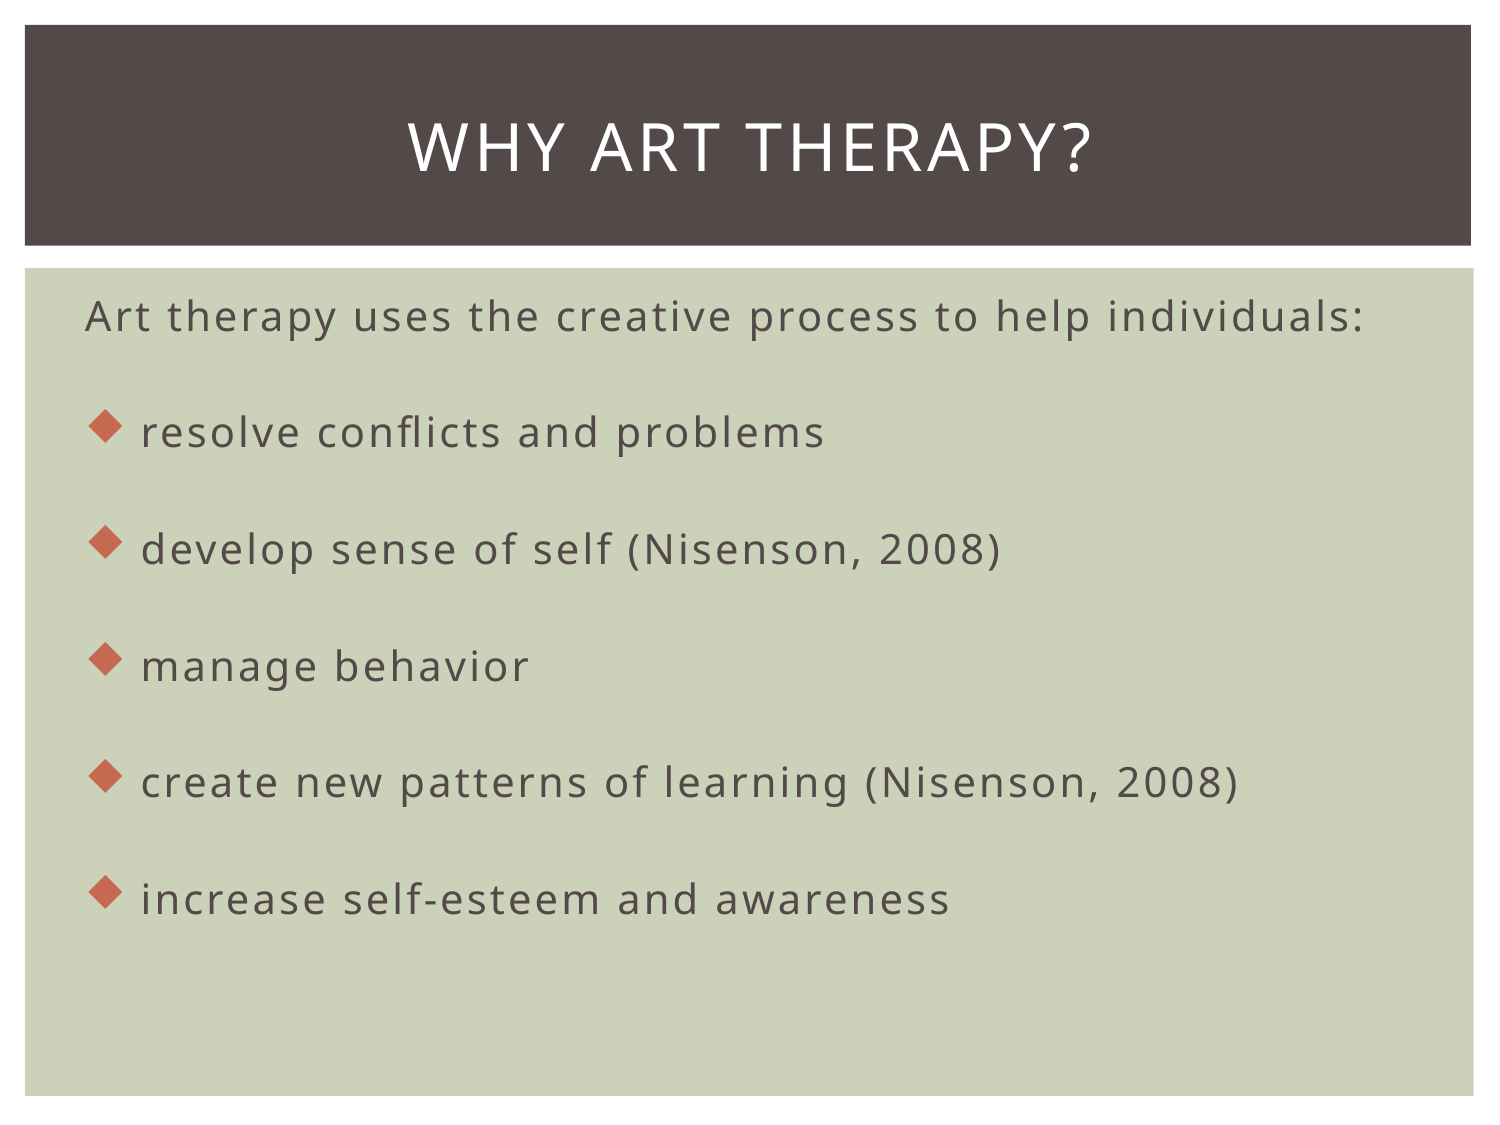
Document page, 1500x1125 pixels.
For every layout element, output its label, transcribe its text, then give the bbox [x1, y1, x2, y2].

list Art therapy uses the creative process to help individuals: resolve conflicts and problems develop sense of self (Nisenson, 2008) manage behavior create new patterns of learning (Nisenson, 2008) increase self-esteem and awareness [62, 281, 1442, 1005]
title WHY ART THERAPY? [62, 58, 1438, 232]
